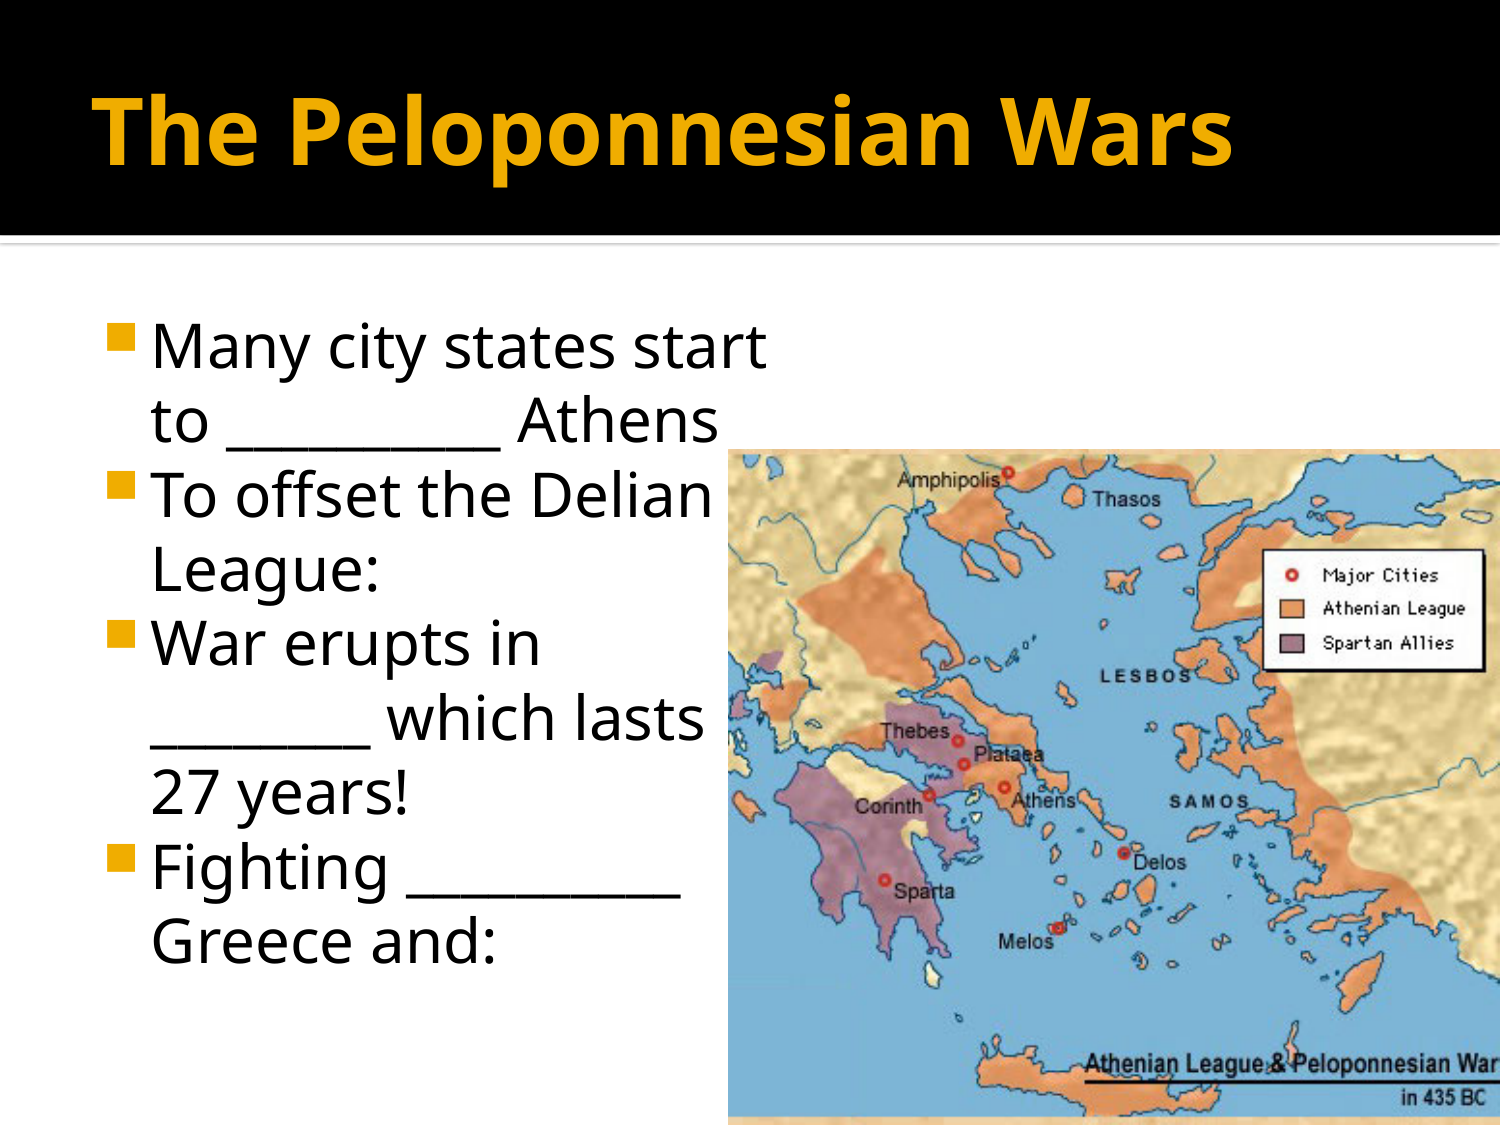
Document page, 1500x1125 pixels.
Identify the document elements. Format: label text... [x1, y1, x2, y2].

list Many city states start to __________ Athens To offset the Delian League: War erupts in ________ which lasts 27 years! Fighting __________ Greece and: [75, 291, 788, 1050]
picture [728, 449, 1500, 1125]
title The Peloponnesian Wars [75, 25, 1425, 231]
